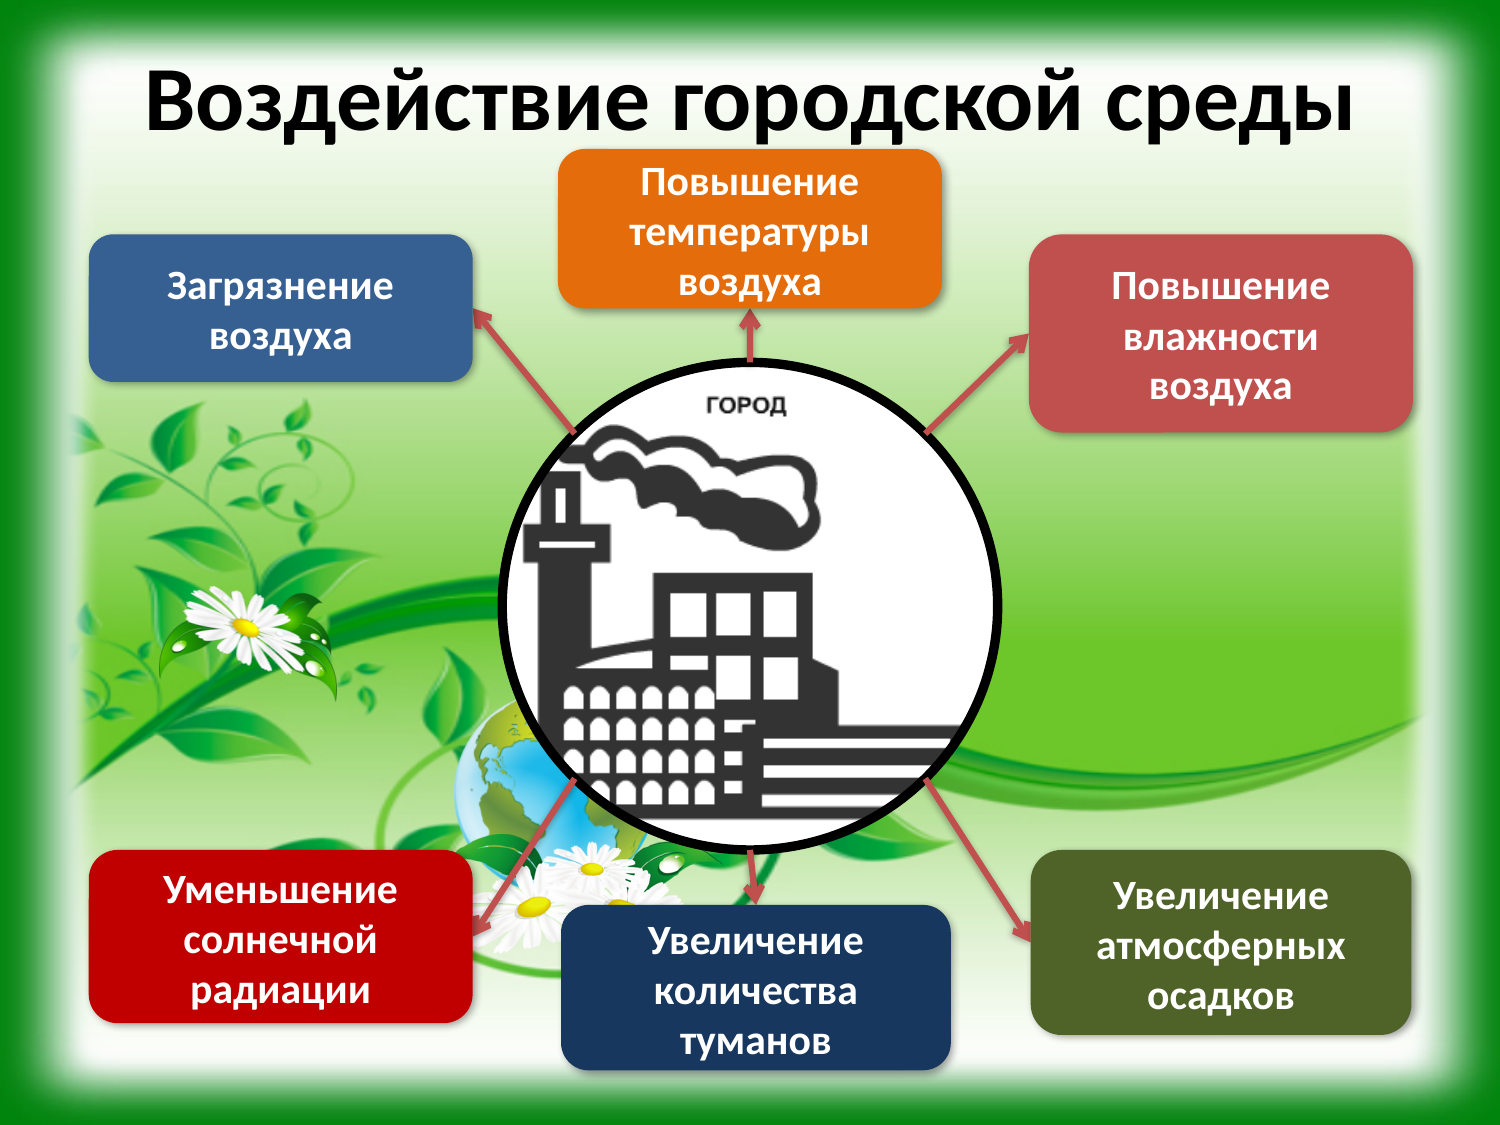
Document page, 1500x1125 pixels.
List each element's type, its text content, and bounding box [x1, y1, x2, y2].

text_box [924, 778, 1031, 943]
text_box Увеличение атмосферных осадков [1028, 847, 1414, 1038]
footer www.sliderpoint.org [512, 1042, 988, 1103]
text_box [472, 308, 575, 435]
text_box Повышение влажности воздуха [1026, 232, 1416, 435]
text_box Повышение температуры воздуха [555, 146, 944, 311]
picture [0, 0, 1500, 1125]
title Воздействие городской среды [76, 0, 1427, 188]
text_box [472, 778, 575, 937]
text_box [749, 849, 757, 906]
text_box Загрязнение воздуха [86, 232, 475, 385]
text_box Увеличение количества туманов [558, 902, 953, 1042]
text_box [924, 333, 1030, 434]
text_box Уменьшение солнечной радиации [86, 847, 475, 1026]
